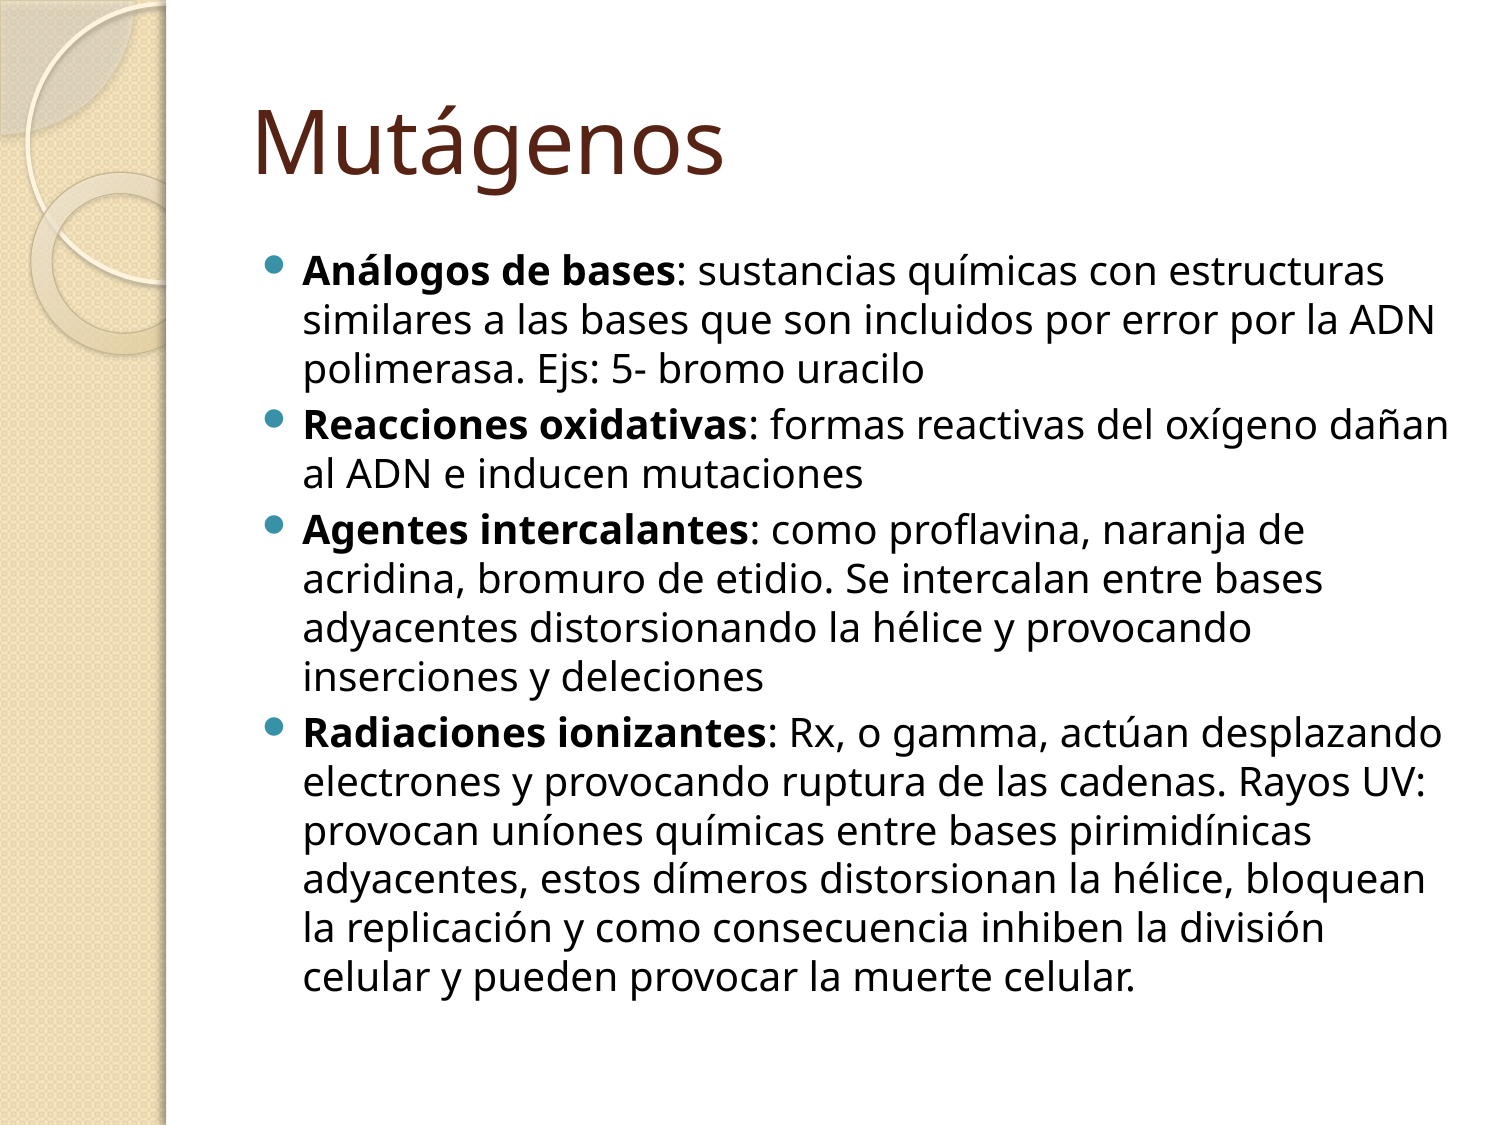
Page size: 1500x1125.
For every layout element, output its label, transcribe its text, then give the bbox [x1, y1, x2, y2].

title Mutágenos [235, 45, 1466, 233]
list Análogos de bases: sustancias químicas con estructuras similares a las bases que son incluidos por error por la ADN polimerasa. Ejs: 5- bromo uracilo Reacciones oxidativas: formas reactivas del oxígeno dañan al ADN e inducen mutaciones Agentes intercalantes: como proflavina, naranja de acridina, bromuro de etidio. Se intercalan entre bases adyacentes distorsionando la hélice y provocando inserciones y deleciones Radiaciones ionizantes: Rx, o gamma, actúan desplazando electrones y provocando ruptura de las cadenas. Rayos UV: provocan uníones químicas entre bases pirimidínicas adyacentes, estos dímeros distorsionan la hélice, bloquean la replicación y como consecuencia inhiben la división celular y pueden provocar la muerte celular. [235, 237, 1466, 1025]
